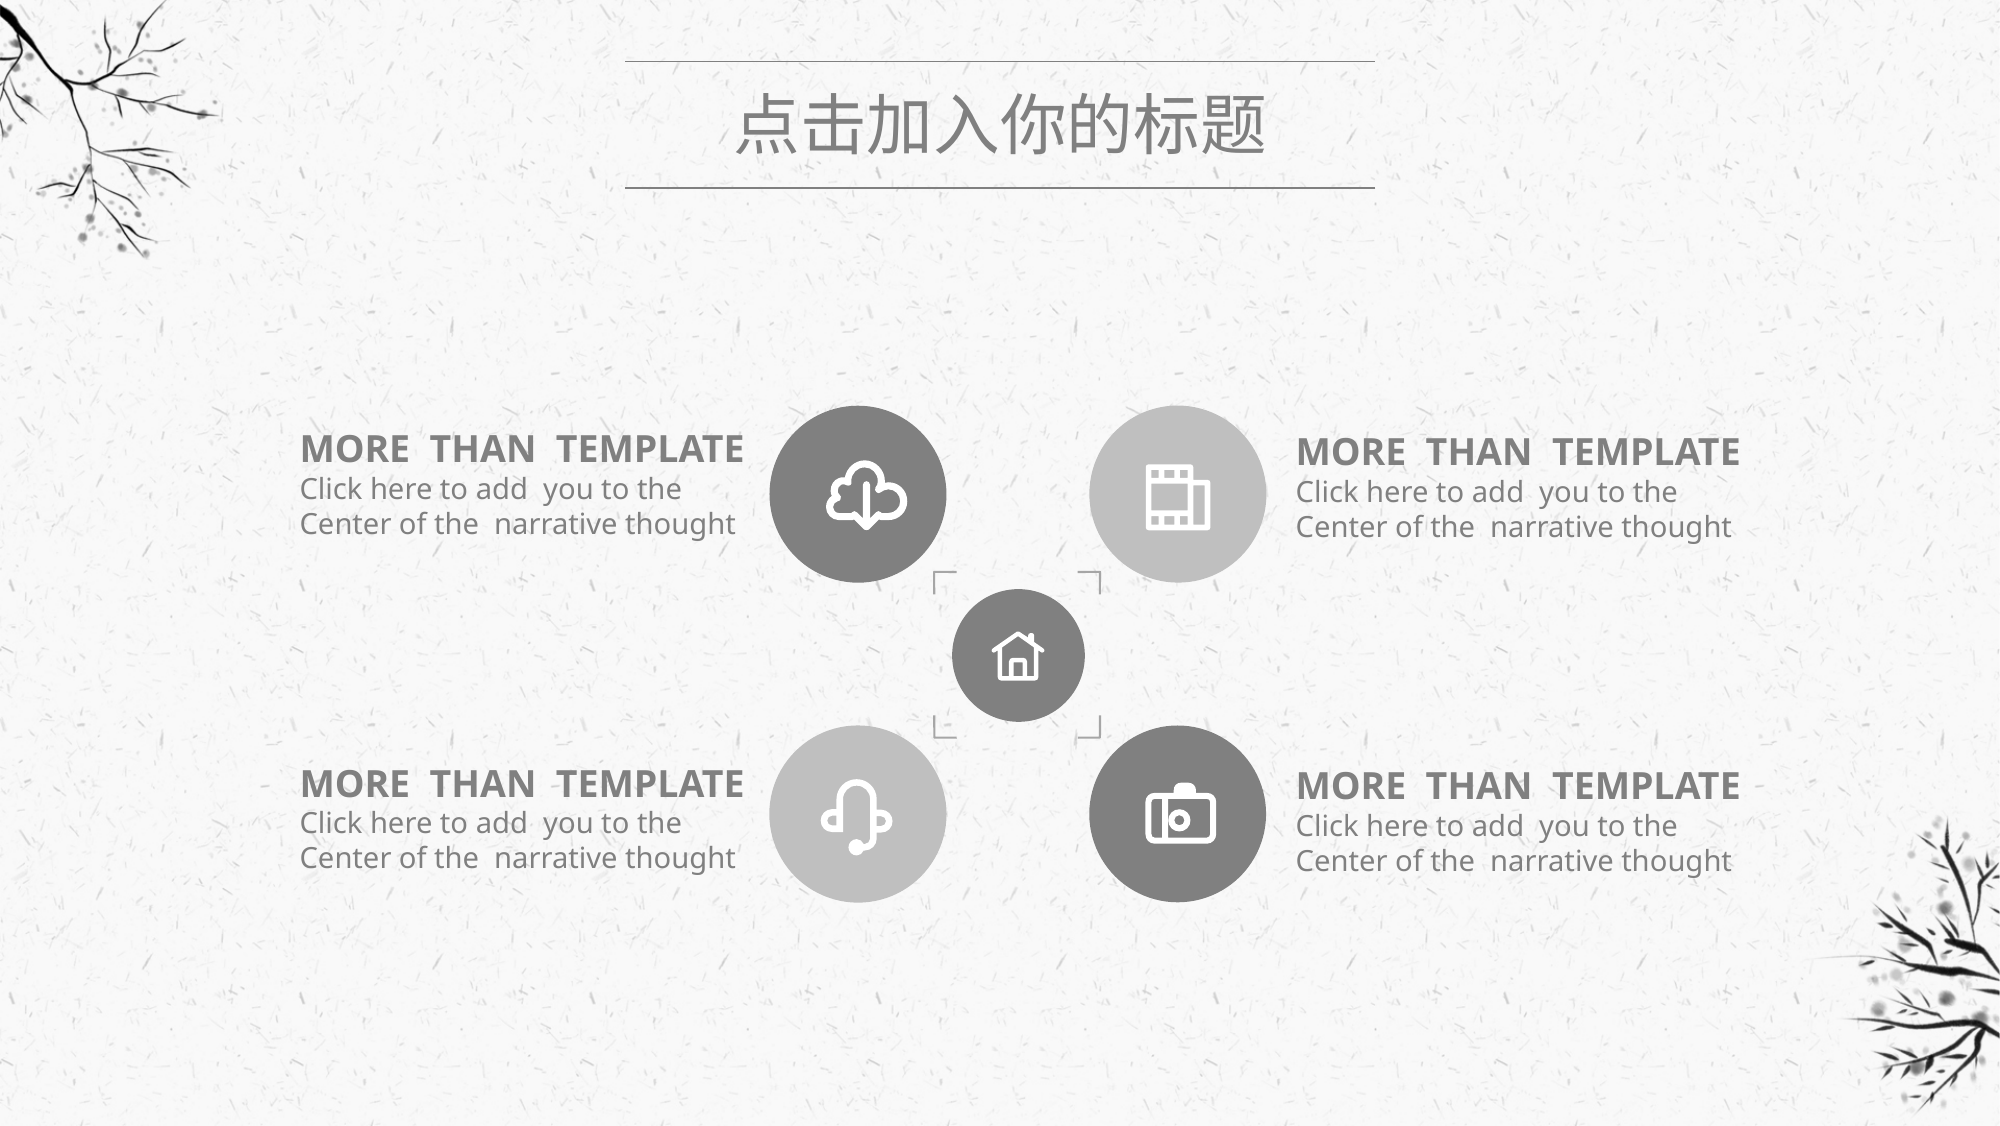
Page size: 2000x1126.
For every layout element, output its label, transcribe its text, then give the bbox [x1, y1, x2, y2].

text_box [625, 61, 1376, 189]
text_box MORE THAN TEMPLATE Click here to add you to the Center of the narrative thought [1337, 754, 1756, 965]
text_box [702, 339, 1333, 969]
picture [0, 0, 2000, 1126]
text_box MORE THAN TEMPLATE Click here to add you to the Center of the narrative thought [284, 418, 697, 628]
text_box MORE THAN TEMPLATE Click here to add you to the Center of the narrative thought [284, 752, 697, 962]
text_box MORE THAN TEMPLATE Click here to add you to the Center of the narrative thought [1337, 420, 1756, 631]
